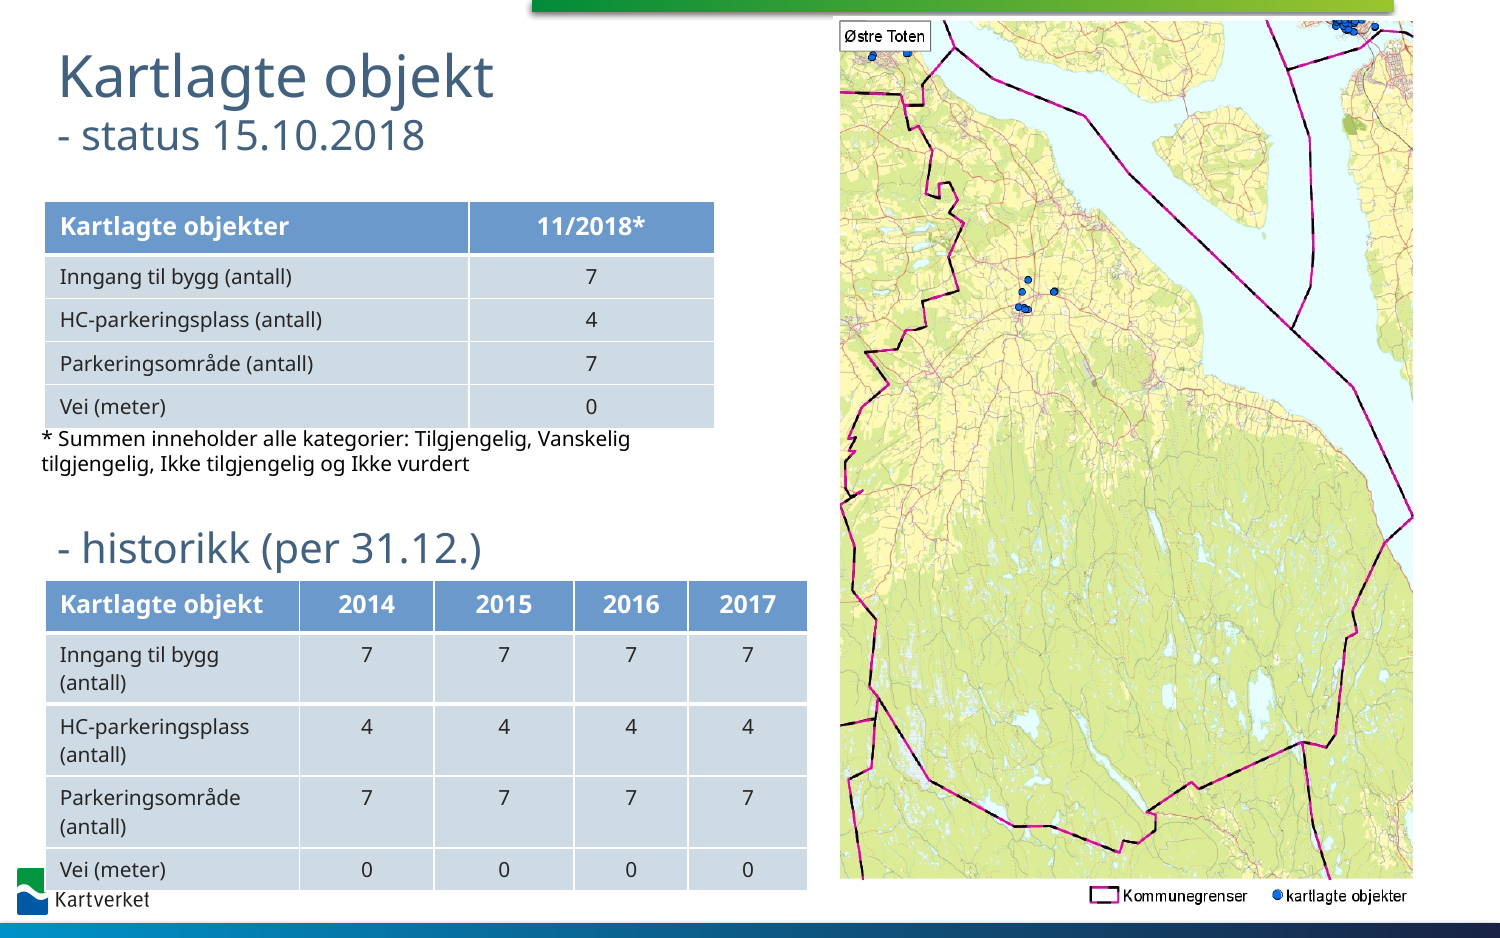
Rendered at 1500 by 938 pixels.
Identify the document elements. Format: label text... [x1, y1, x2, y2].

table_cell 0 [575, 849, 687, 890]
table_cell 7 [689, 635, 807, 702]
table_cell 0 [470, 385, 714, 428]
table_cell Inngang til bygg (antall) [46, 635, 299, 702]
table_header Kartlagte objekt [46, 581, 299, 631]
picture [833, 16, 1419, 913]
table_cell 4 [470, 299, 714, 341]
table_header 2014 [300, 581, 433, 631]
table_header 2016 [575, 581, 687, 631]
table_cell 7 [470, 342, 714, 384]
table_cell Parkeringsområde (antall) [46, 777, 299, 847]
table_cell HC-parkeringsplass (antall) [46, 706, 299, 775]
table_cell 7 [435, 635, 573, 702]
text_box - historikk (per 31.12.) [42, 496, 828, 580]
table_cell 4 [435, 706, 573, 775]
table_cell 4 [689, 706, 807, 775]
table_cell HC-parkeringsplass (antall) [45, 299, 468, 341]
table_cell 4 [300, 706, 433, 775]
table_cell 7 [470, 257, 714, 298]
table_cell 7 [575, 635, 687, 702]
table_cell 0 [300, 849, 433, 890]
table_cell 0 [435, 849, 573, 890]
table_header 11/2018* [470, 202, 714, 253]
table_cell 7 [300, 635, 433, 702]
table_cell 0 [689, 849, 807, 890]
table_cell 7 [435, 777, 573, 847]
table_header Kartlagte objekter [45, 202, 468, 253]
table_cell Parkeringsområde (antall) [45, 342, 468, 384]
text_box * Summen inneholder alle kategorier: Tilgjengelig, Vanskelig tilgjengelig, Ikke tilgjengelig og Ikke vurdert [26, 417, 711, 483]
table_cell Inngang til bygg (antall) [45, 257, 468, 298]
table_cell 7 [689, 777, 807, 847]
table_cell Vei (meter) [46, 849, 299, 890]
table_header 2015 [435, 581, 573, 631]
table_cell 4 [575, 706, 687, 775]
table_cell 7 [575, 777, 687, 847]
table_cell Vei (meter) [45, 385, 468, 417]
table_header 2017 [689, 581, 807, 631]
text_box Kartlagte objekt - status 15.10.2018 [42, 24, 828, 167]
table_cell 7 [300, 777, 433, 847]
